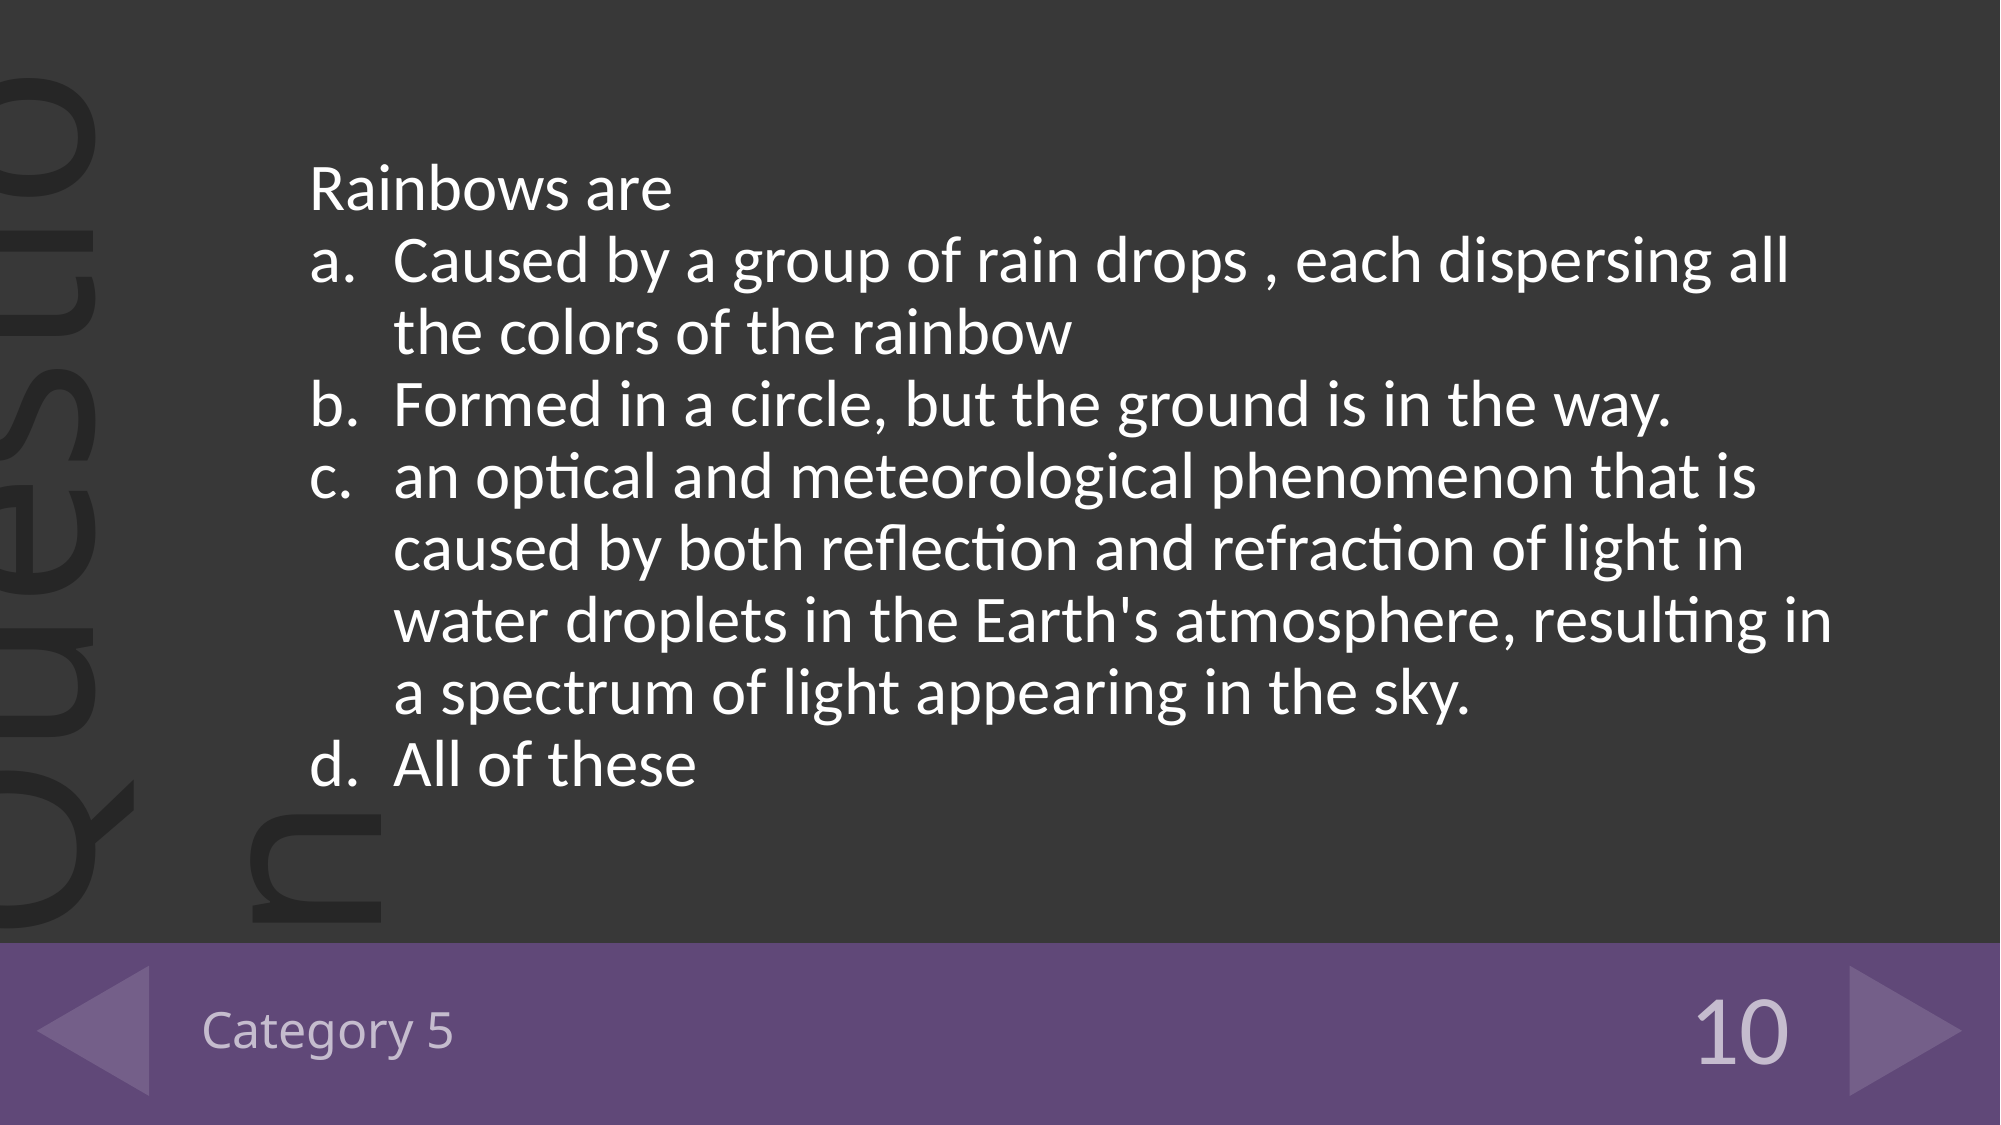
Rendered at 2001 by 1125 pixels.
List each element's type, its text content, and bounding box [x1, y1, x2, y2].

list Rainbows are Caused by a group of rain drops , each dispersing all the colors of the rainbow Formed in a circle, but the ground is in the way. an optical and meteorological phenomenon that is caused by both reflection and refraction of light in water droplets in the Earth's atmosphere, resulting in a spectrum of light appearing in the sky. All of these [294, 99, 1854, 854]
list 10 [1494, 967, 1806, 1097]
title Category 5 [185, 967, 1494, 1097]
